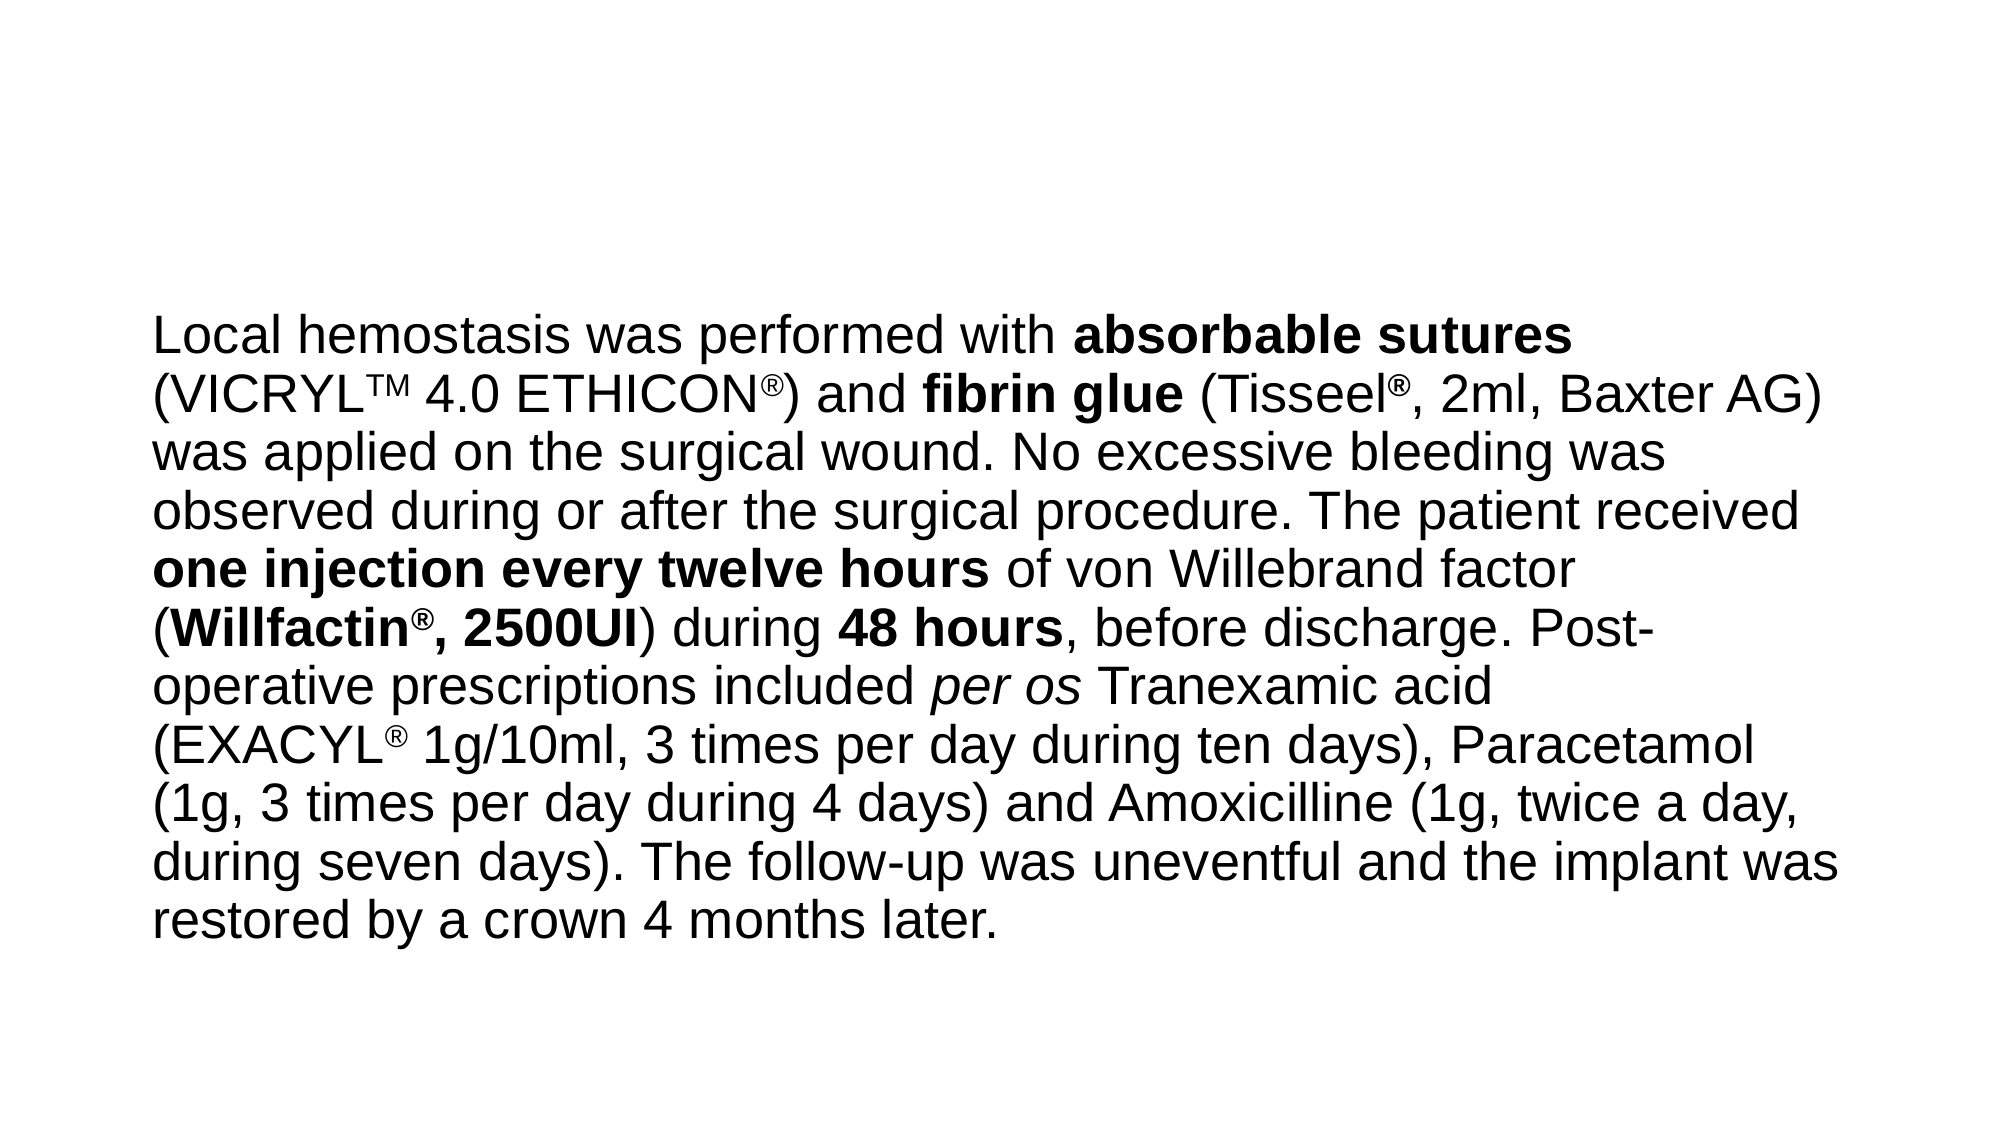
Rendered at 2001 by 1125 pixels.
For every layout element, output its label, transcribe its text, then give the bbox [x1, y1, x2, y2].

list Local hemostasis was performed with absorbable sutures (VICRYLTM 4.0 ETHICON®) and fibrin glue (Tisseel®, 2ml, Baxter AG) was applied on the surgical wound. No excessive bleeding was observed during or after the surgical procedure. The patient received one injection every twelve hours of von Willebrand factor (Willfactin®, 2500UI) during 48 hours, before discharge. Post-operative prescriptions included per os Tranexamic acid (EXACYL® 1g/10ml, 3 times per day during ten days), Paracetamol (1g, 3 times per day during 4 days) and Amoxicilline (1g, twice a day, during seven days). The follow-up was uneventful and the implant was restored by a crown 4 months later. [137, 299, 1863, 1014]
